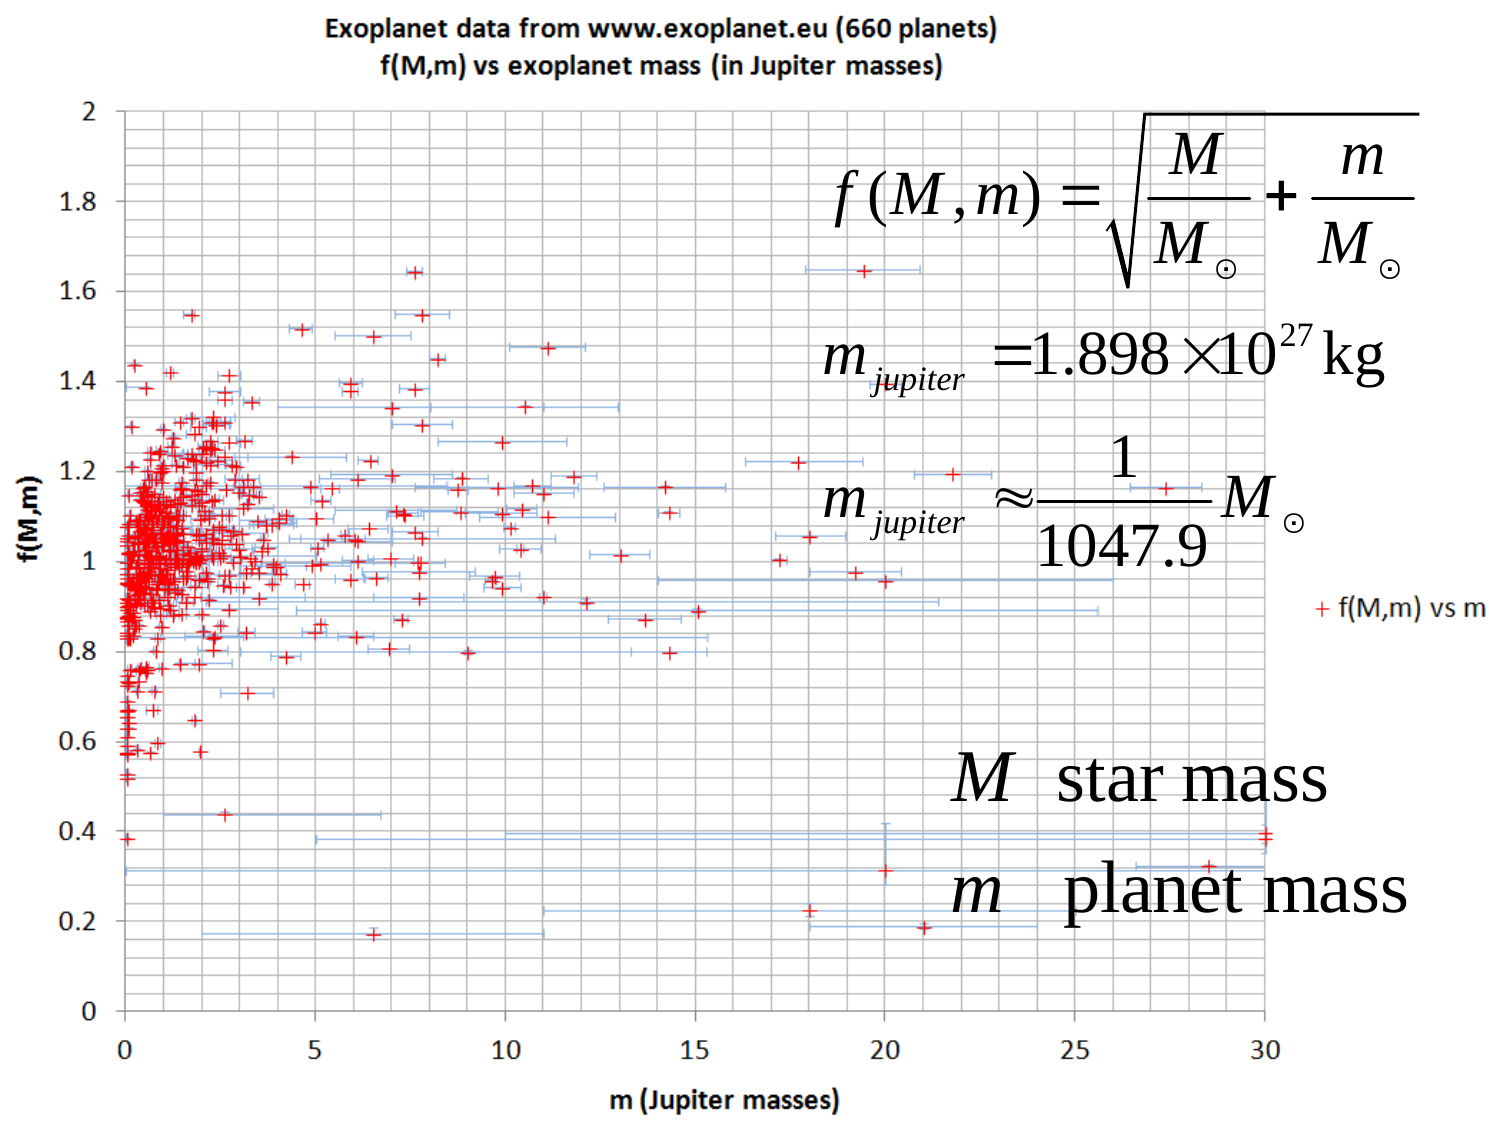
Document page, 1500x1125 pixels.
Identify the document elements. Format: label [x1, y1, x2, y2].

text_box [812, 99, 1436, 581]
text_box [937, 737, 1426, 948]
picture [0, 0, 1496, 1125]
